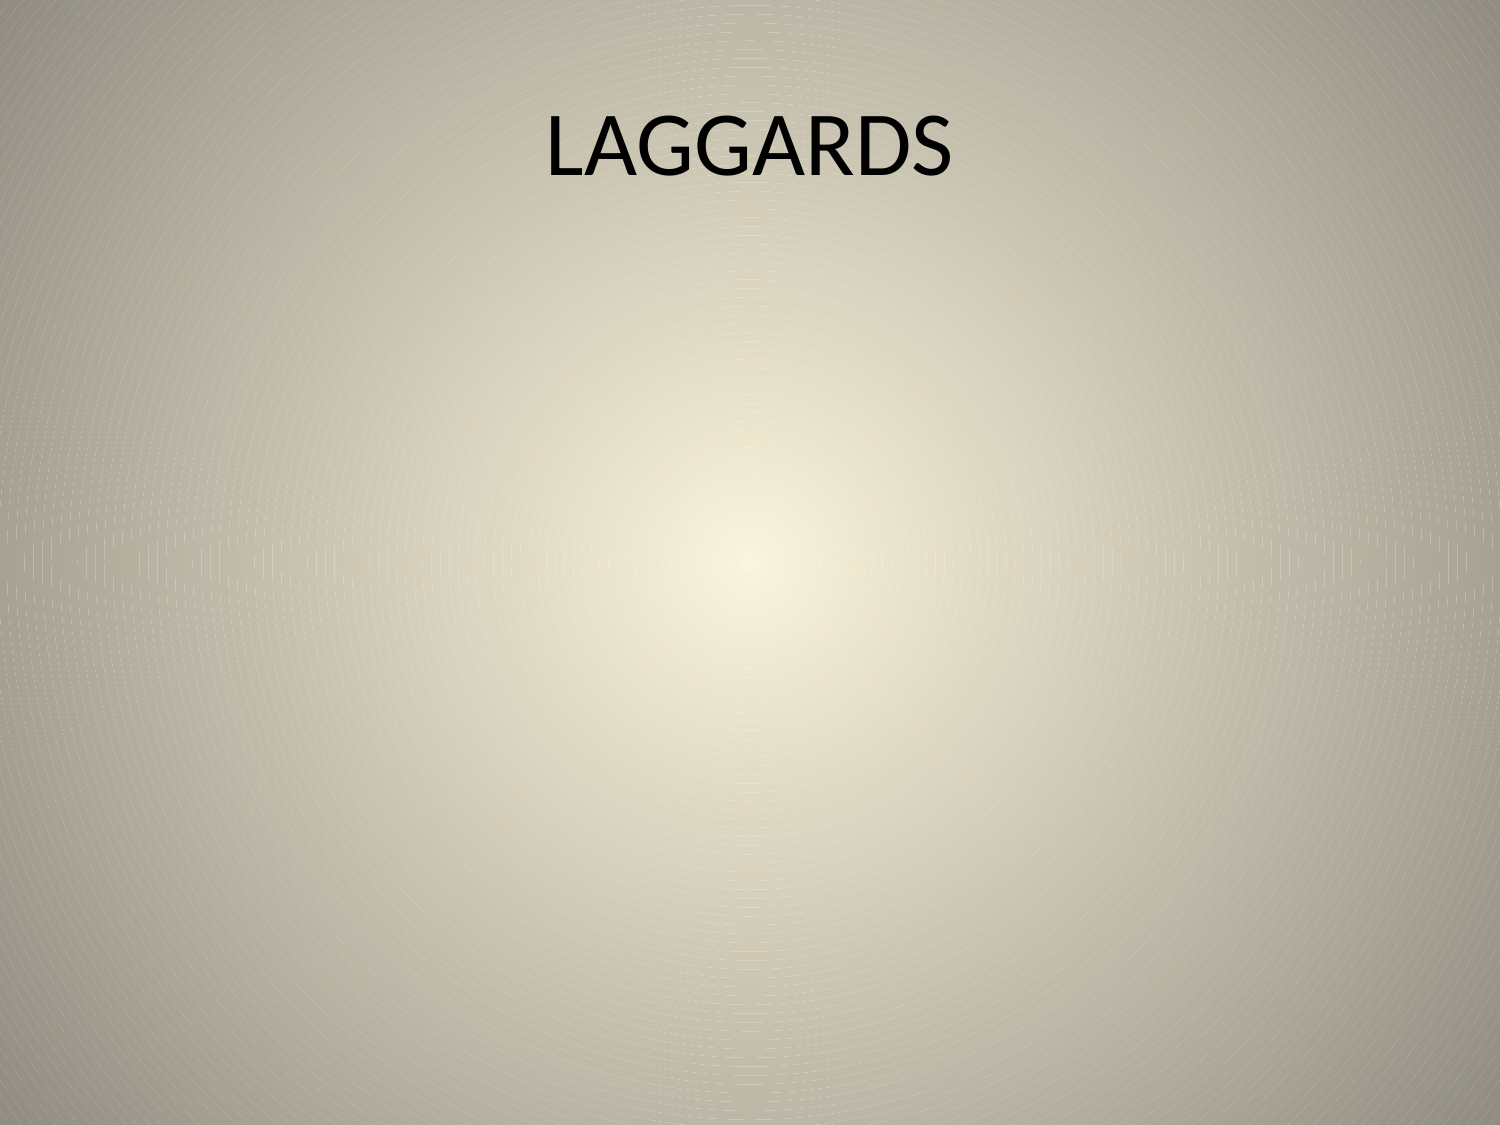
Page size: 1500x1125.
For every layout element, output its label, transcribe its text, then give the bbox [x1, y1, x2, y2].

title LAGGARDS [75, 45, 1425, 233]
